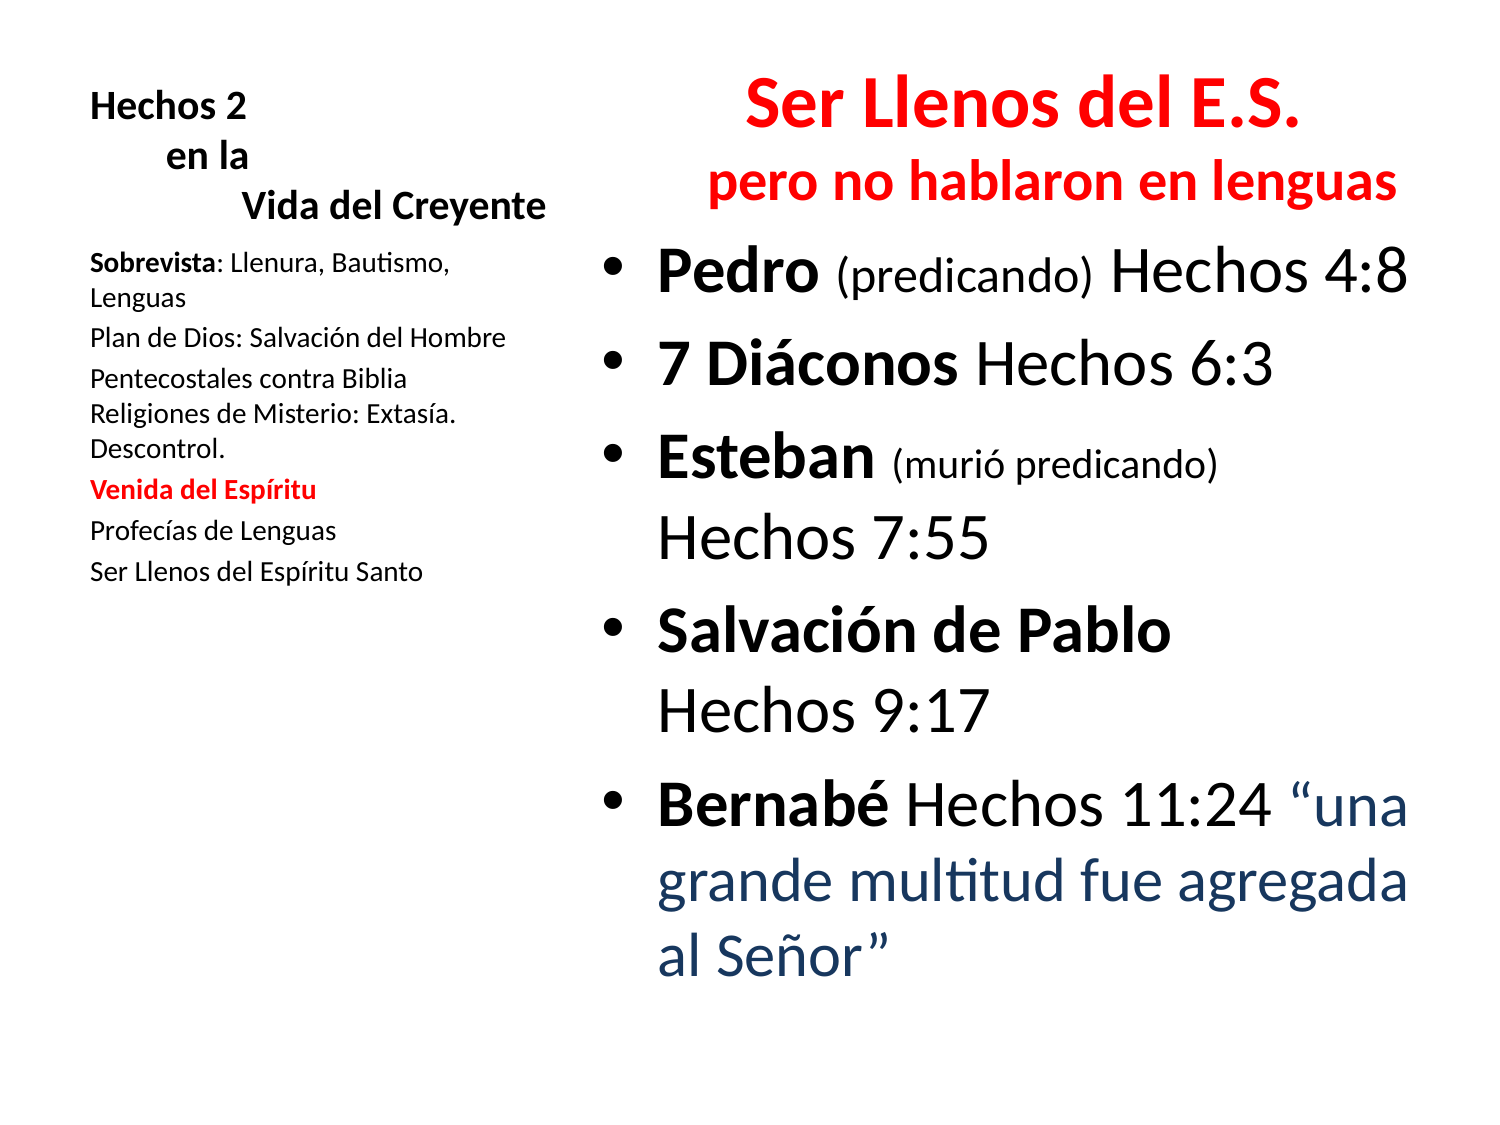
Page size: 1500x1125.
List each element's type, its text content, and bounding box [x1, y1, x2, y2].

list Ser Llenos del E.S. pero no hablaron en lenguas Pedro (predicando) Hechos 4:8 7 Diáconos Hechos 6:3 Esteban (murió predicando) Hechos 7:55 Salvación de Pablo Hechos 9:17 Bernabé Hechos 11:24 “una grande multitud fue agregada al Señor” [586, 44, 1463, 1005]
list Sobrevista: Llenura, Bautismo, Lenguas Plan de Dios: Salvación del Hombre Pentecostales contra Biblia Religiones de Misterio: Extasía. Descontrol. Venida del Espíritu Profecías de Lenguas Ser Llenos del Espíritu Santo [75, 235, 569, 1005]
title Hechos 2 en la Vida del Creyente [75, 44, 569, 235]
